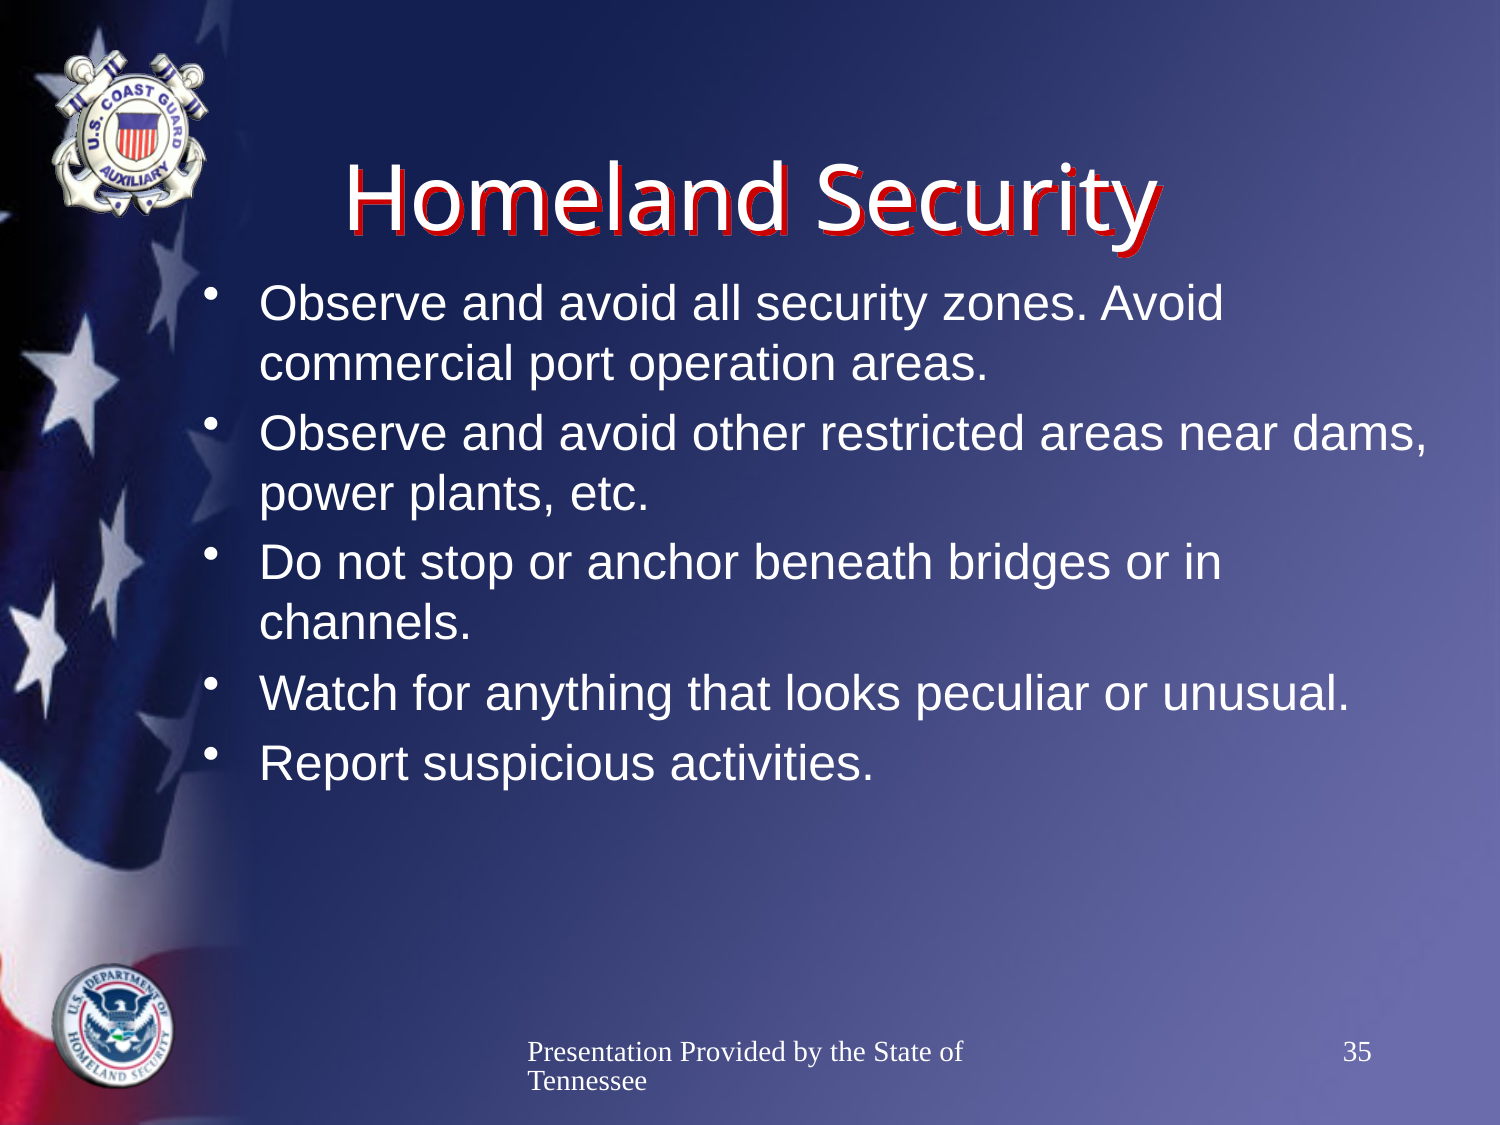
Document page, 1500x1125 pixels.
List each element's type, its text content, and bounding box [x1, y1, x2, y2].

list Observe and avoid all security zones. Avoid commercial port operation areas. Observe and avoid other restricted areas near dams, power plants, etc. Do not stop or anchor beneath bridges or in channels. Watch for anything that looks peculiar or unusual. Report suspicious activities. [187, 262, 1463, 938]
picture [0, 0, 1500, 1125]
title Homeland Security [112, 99, 1388, 288]
footer Presentation Provided by the State of Tennessee [512, 1025, 988, 1100]
slide_number 35 [1074, 1025, 1388, 1100]
